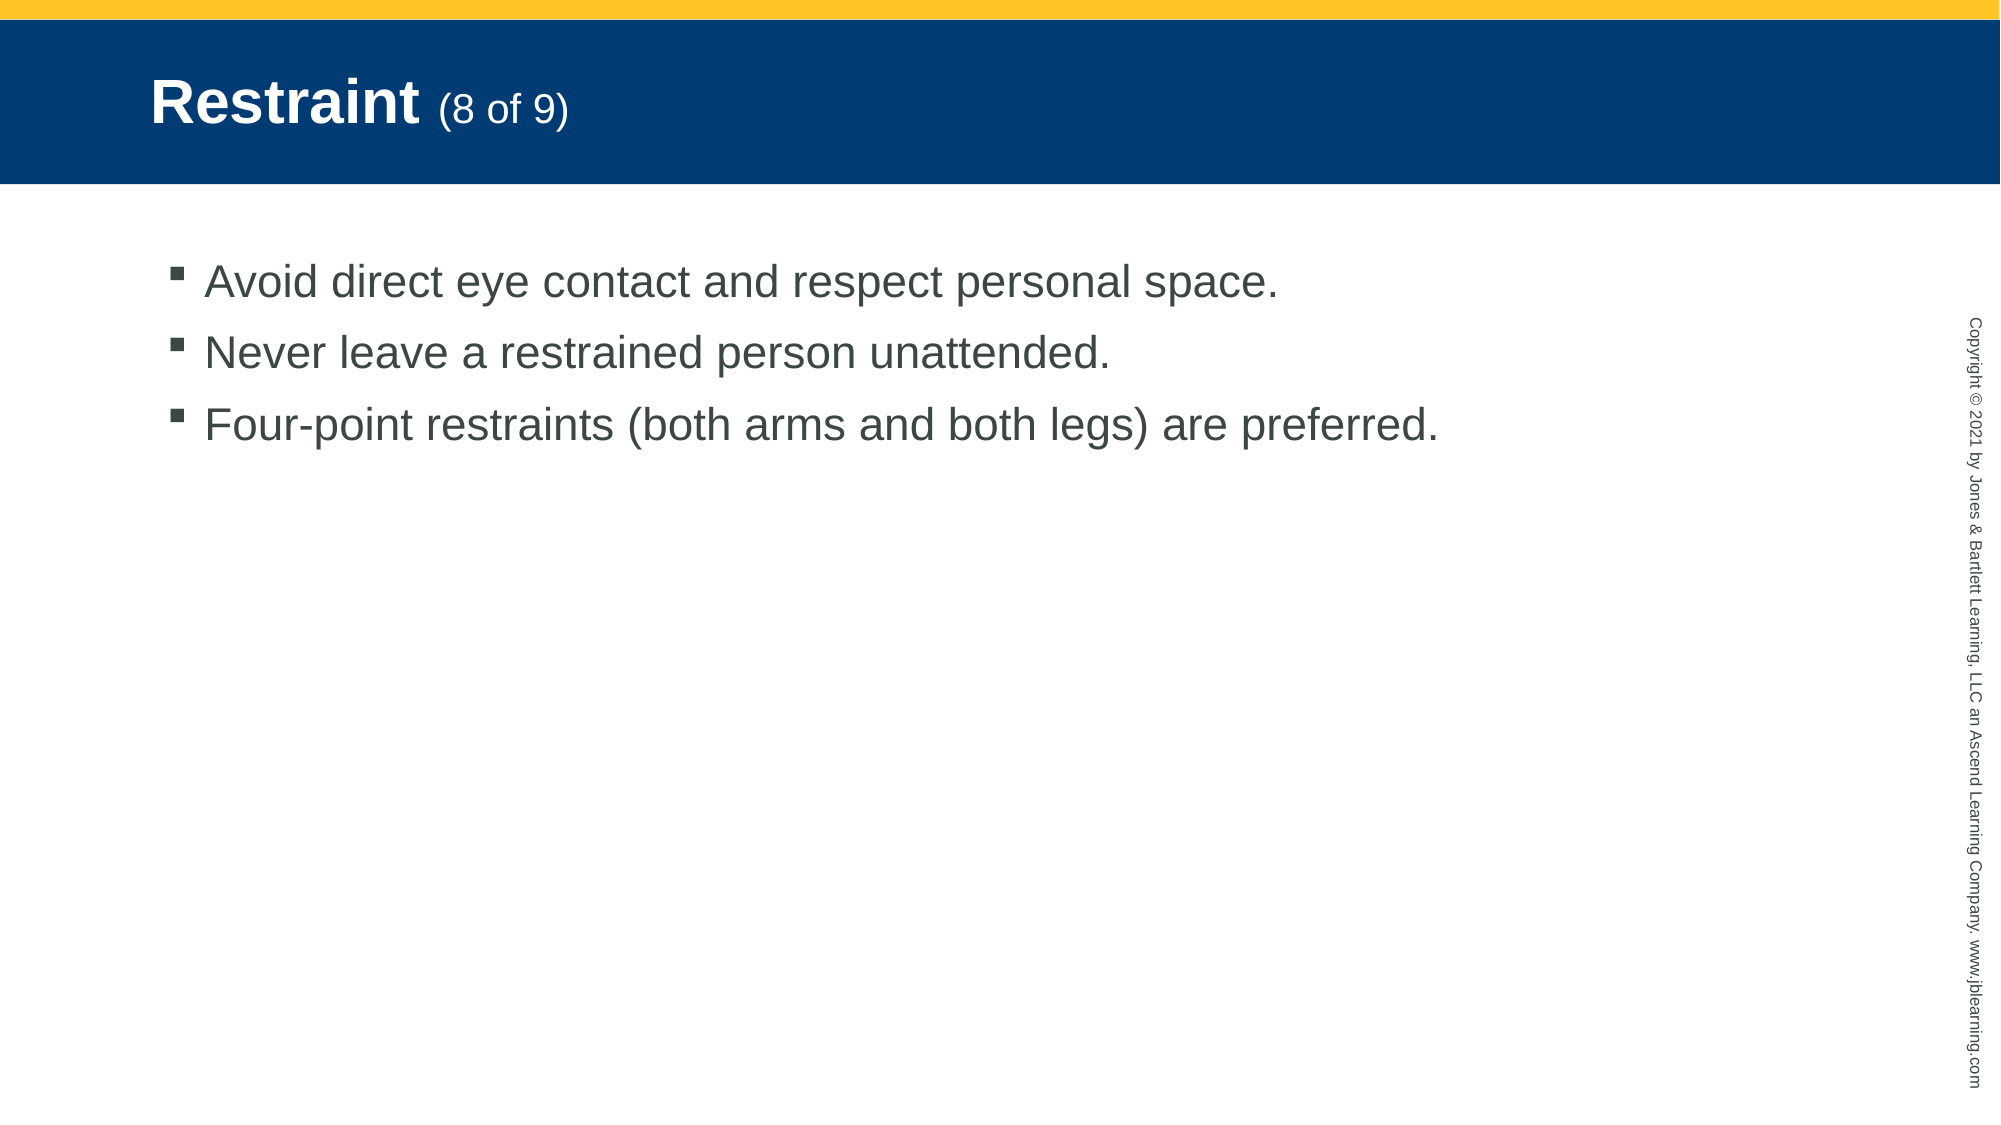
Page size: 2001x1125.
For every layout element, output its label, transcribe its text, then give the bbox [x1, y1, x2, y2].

list Avoid direct eye contact and respect personal space. Never leave a restrained person unattended. Four-point restraints (both arms and both legs) are preferred. [151, 244, 1840, 1016]
title Restraint (8 of 9) [0, 19, 2000, 185]
